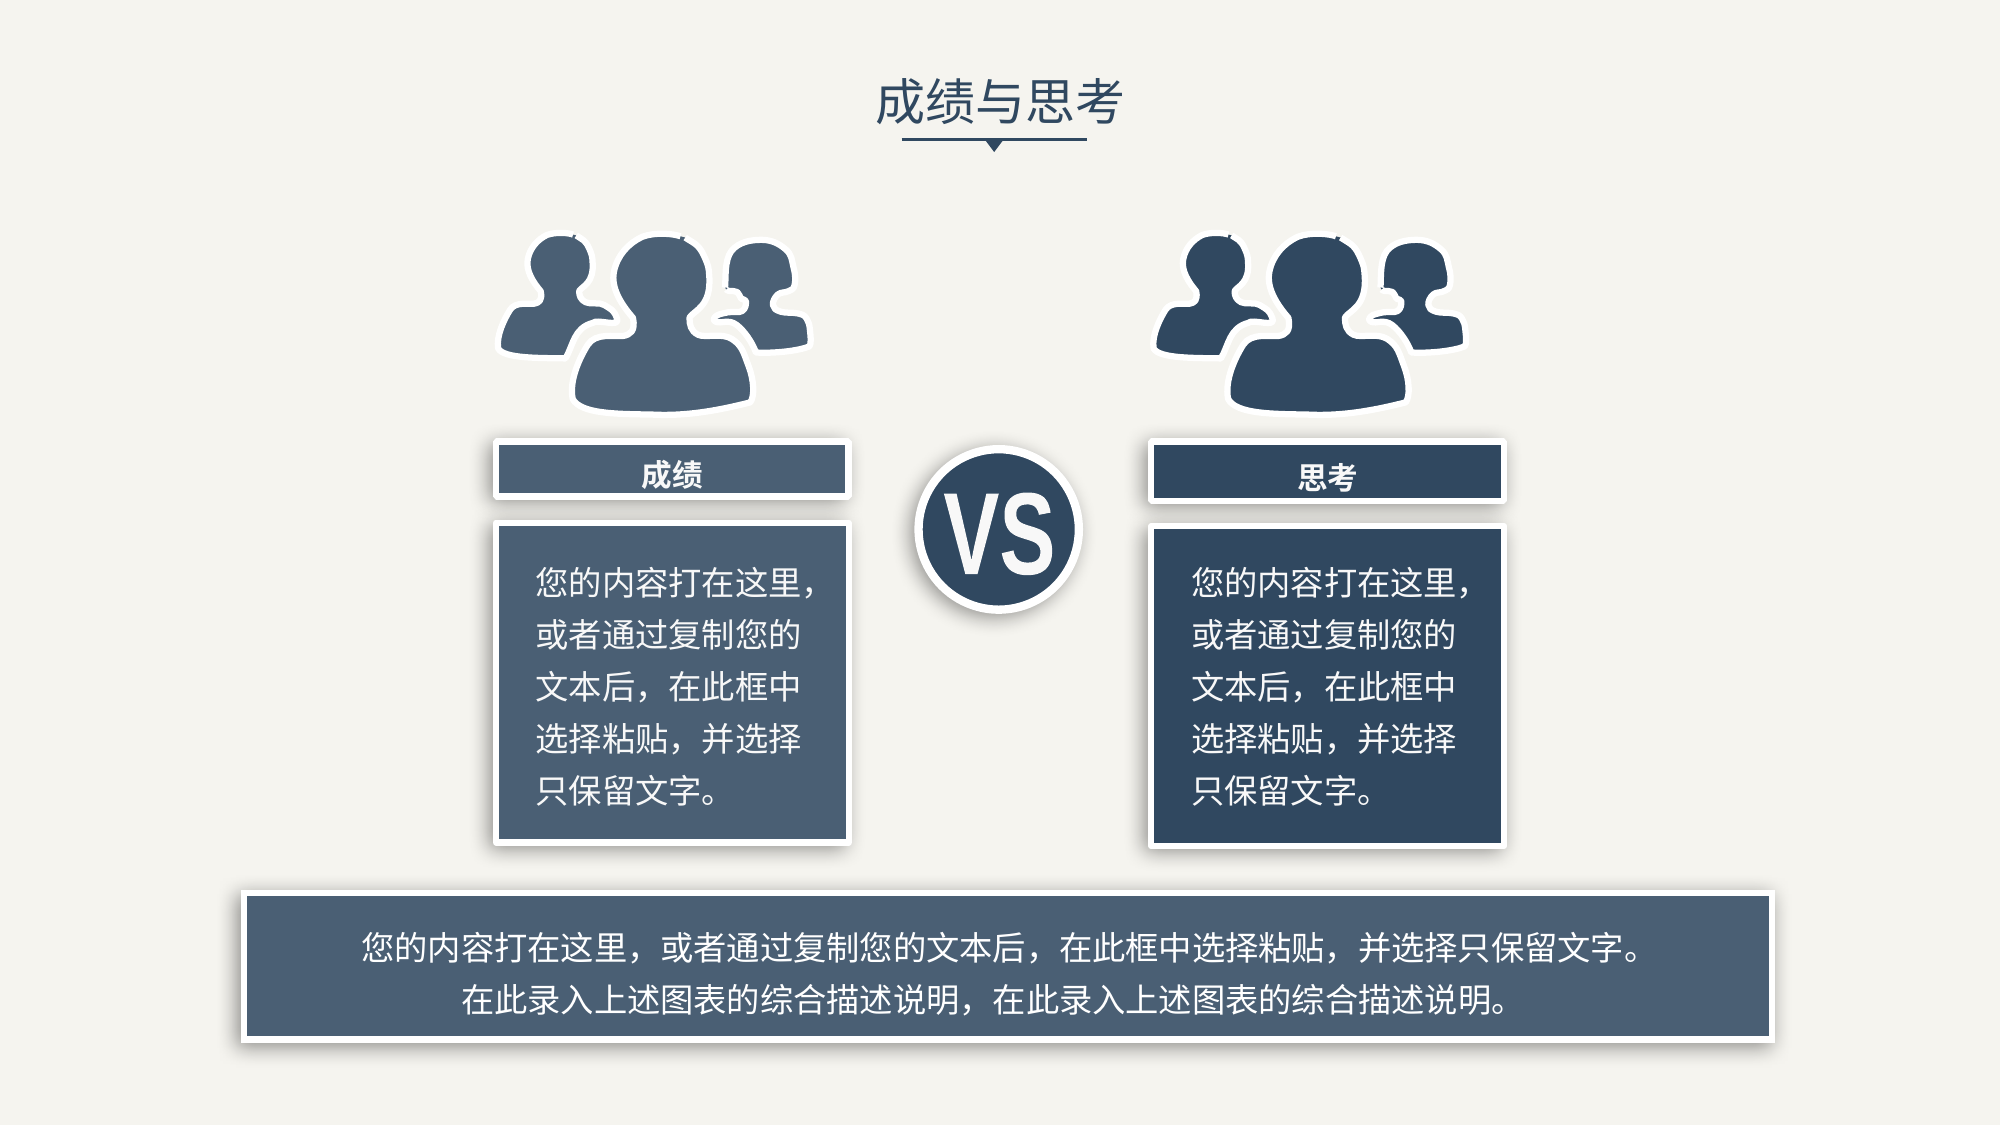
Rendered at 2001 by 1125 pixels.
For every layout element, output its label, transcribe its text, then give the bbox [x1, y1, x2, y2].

text_box 您的内容打在这里，或者通过复制您的文本后，在此框中选择粘贴，并选择只保留文字。在此录入上述图表的综合描述说明，在此录入上述图表的综合描述说明。 [338, 911, 1648, 1023]
text_box [495, 522, 849, 843]
text_box 您的内容打在这里，或者通过复制您的文本后，在此框中选择粘贴，并选择只保留文字。 [1177, 543, 1485, 817]
text_box 成绩 [495, 441, 849, 497]
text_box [495, 231, 812, 417]
text_box 成绩与思考 [860, 63, 1141, 139]
text_box [1151, 526, 1504, 846]
text_box 思考 [1151, 441, 1504, 502]
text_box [1151, 231, 1467, 417]
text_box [918, 449, 1079, 610]
text_box [243, 892, 1773, 1041]
text_box 您的内容打在这里，或者通过复制您的文本后，在此框中选择粘贴，并选择只保留文字。 [522, 543, 829, 817]
